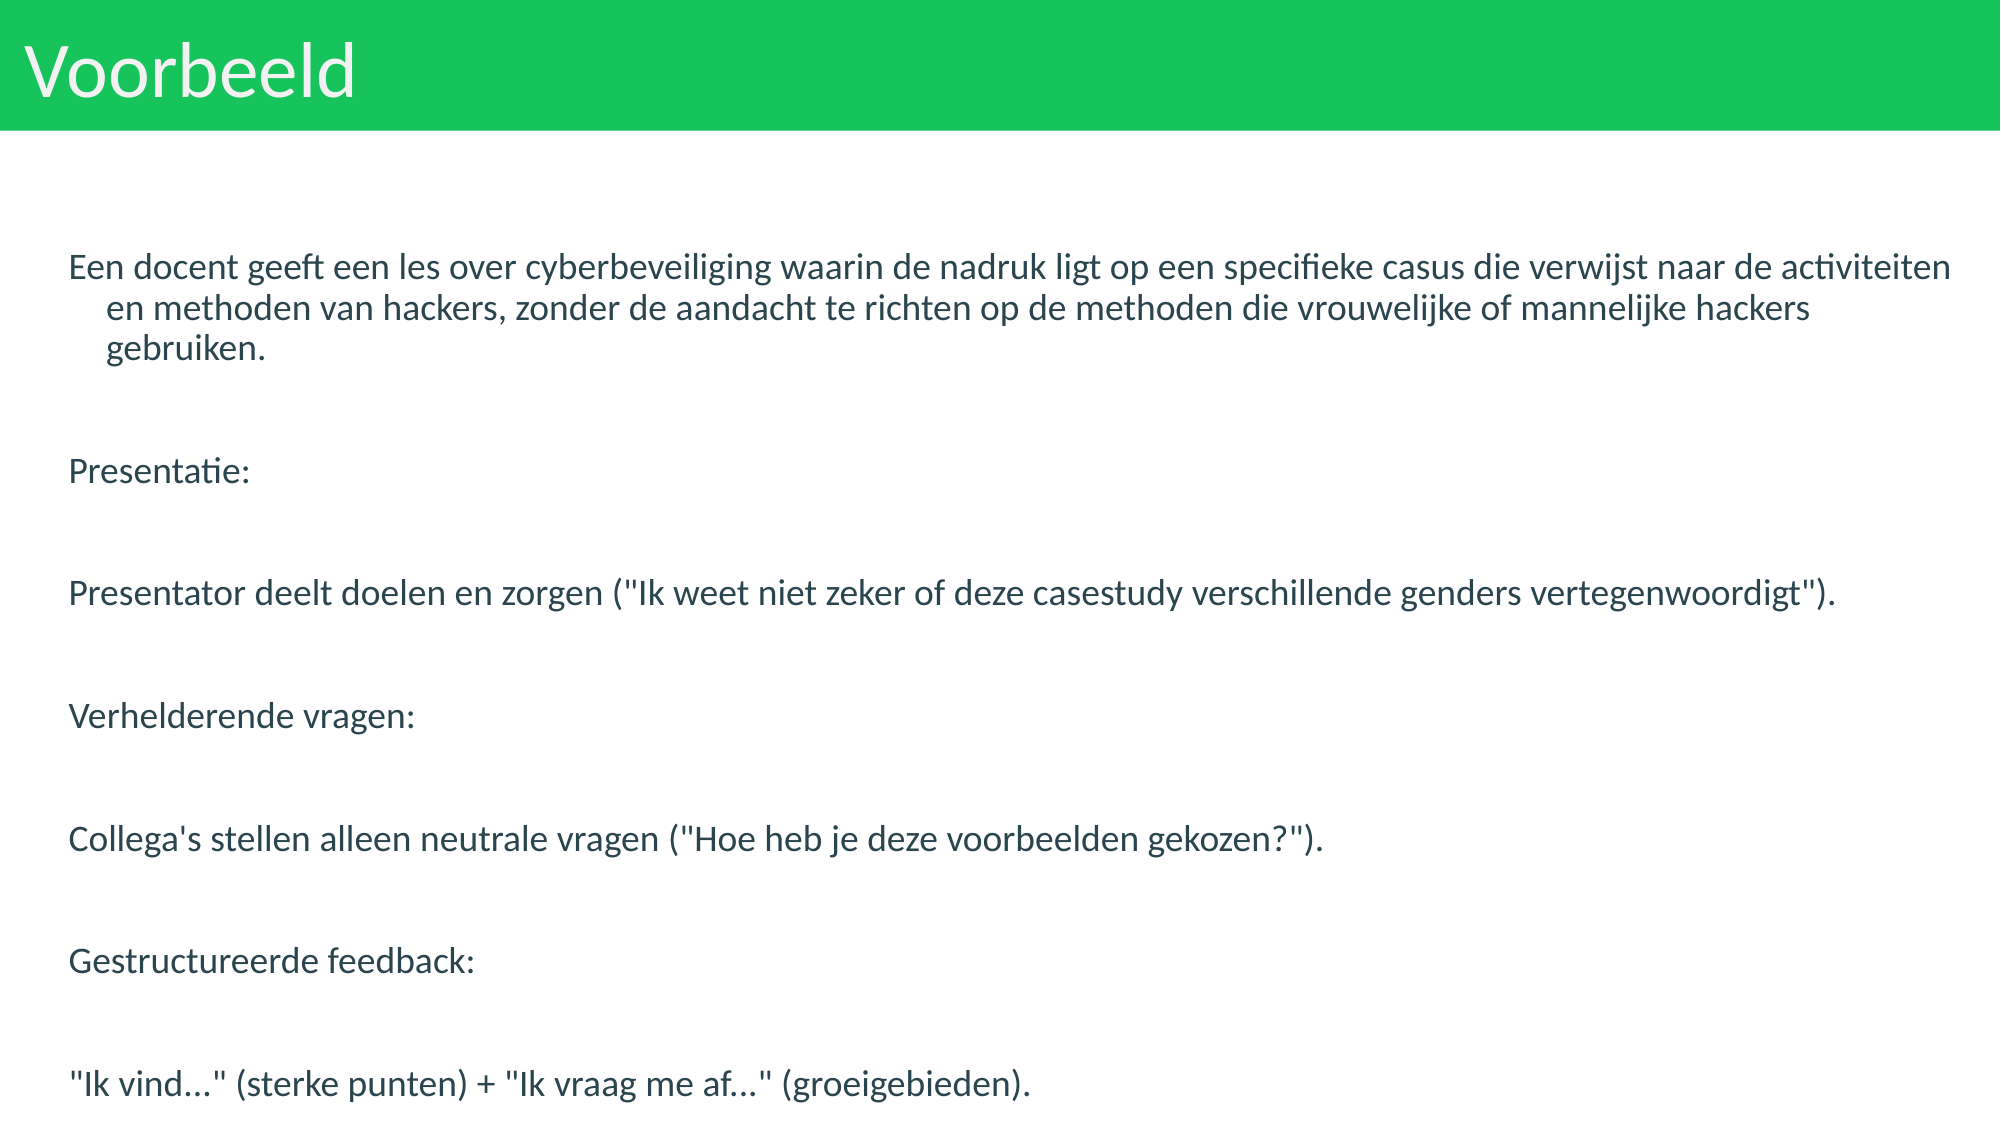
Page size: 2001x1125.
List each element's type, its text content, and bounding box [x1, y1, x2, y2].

list Een docent geeft een les over cyberbeveiliging waarin de nadruk ligt op een specifieke casus die verwijst naar de activiteiten en methoden van hackers, zonder de aandacht te richten op de methoden die vrouwelijke of mannelijke hackers gebruiken. Presentatie: Presentator deelt doelen en zorgen ("Ik weet niet zeker of deze casestudy verschillende genders vertegenwoordigt"). Verhelderende vragen: Collega's stellen alleen neutrale vragen ("Hoe heb je deze voorbeelden gekozen?"). Gestructureerde feedback: "Ik vind..." (sterke punten) + "Ik vraag me af..." (groeigebieden). [16, 239, 1976, 1108]
title Voorbeeld [16, 13, 1976, 131]
